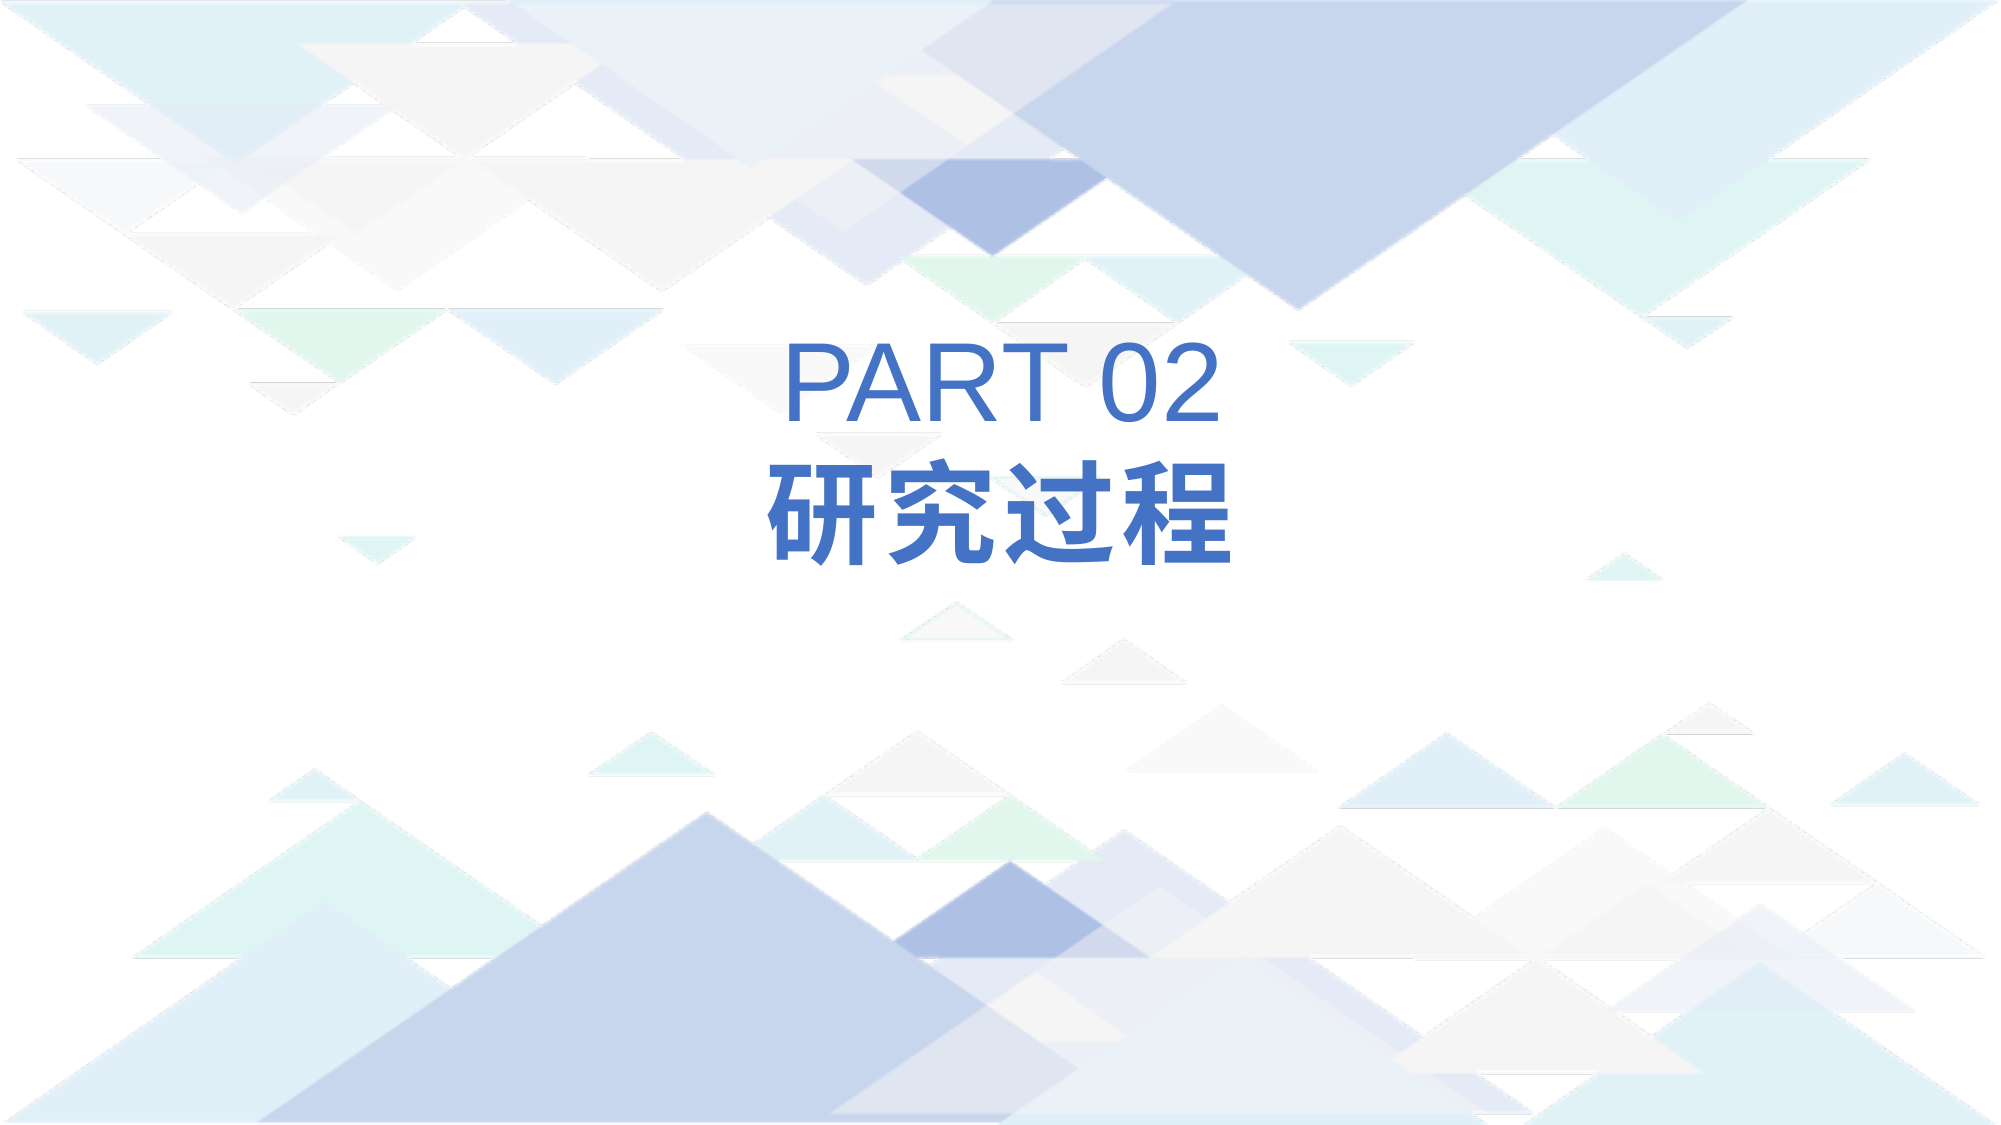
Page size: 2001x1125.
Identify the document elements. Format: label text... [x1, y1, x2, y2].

title 研究过程 [442, 458, 1558, 586]
text_box PART 02 [765, 301, 1256, 454]
